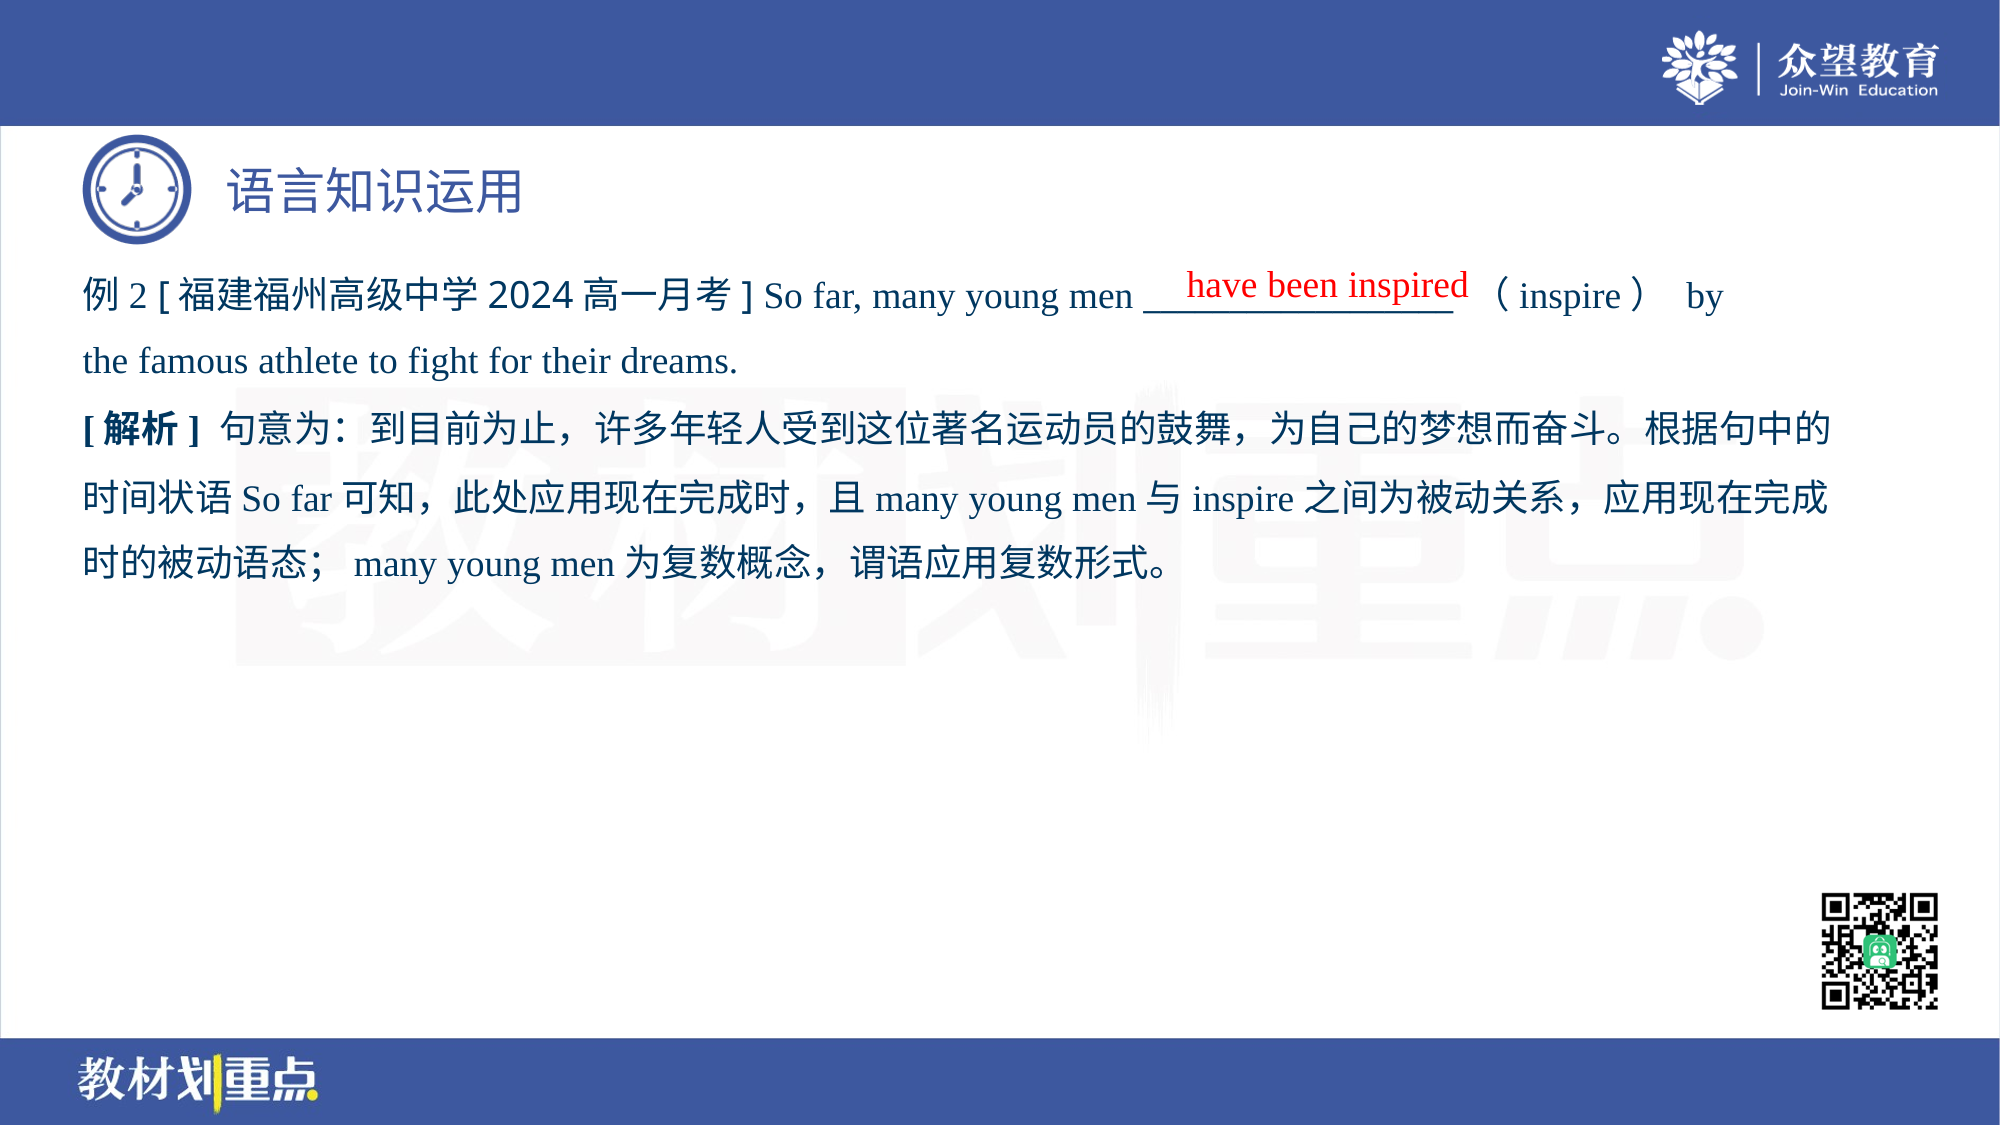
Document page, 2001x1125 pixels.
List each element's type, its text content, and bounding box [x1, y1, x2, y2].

text_box have been inspired [1164, 240, 1492, 298]
picture [0, 0, 2000, 1125]
text_box 例2 [福建福州高级中学2024高一月考] So far, many young men __________________ （inspire） by the famous athlete to fight for their dreams. [82, 247, 1817, 374]
text_box [解析] 句意为：到目前为止，许多年轻人受到这位著名运动员的鼓舞，为自己的梦想而奋斗。根据句中的 时间状语So far可知，此处应用现在完成时，且many young men与inspire之间为被动关系，应用现在完成 时的被动语态；many young men为复数概念，谓语应用复数形式。 [82, 381, 1817, 577]
